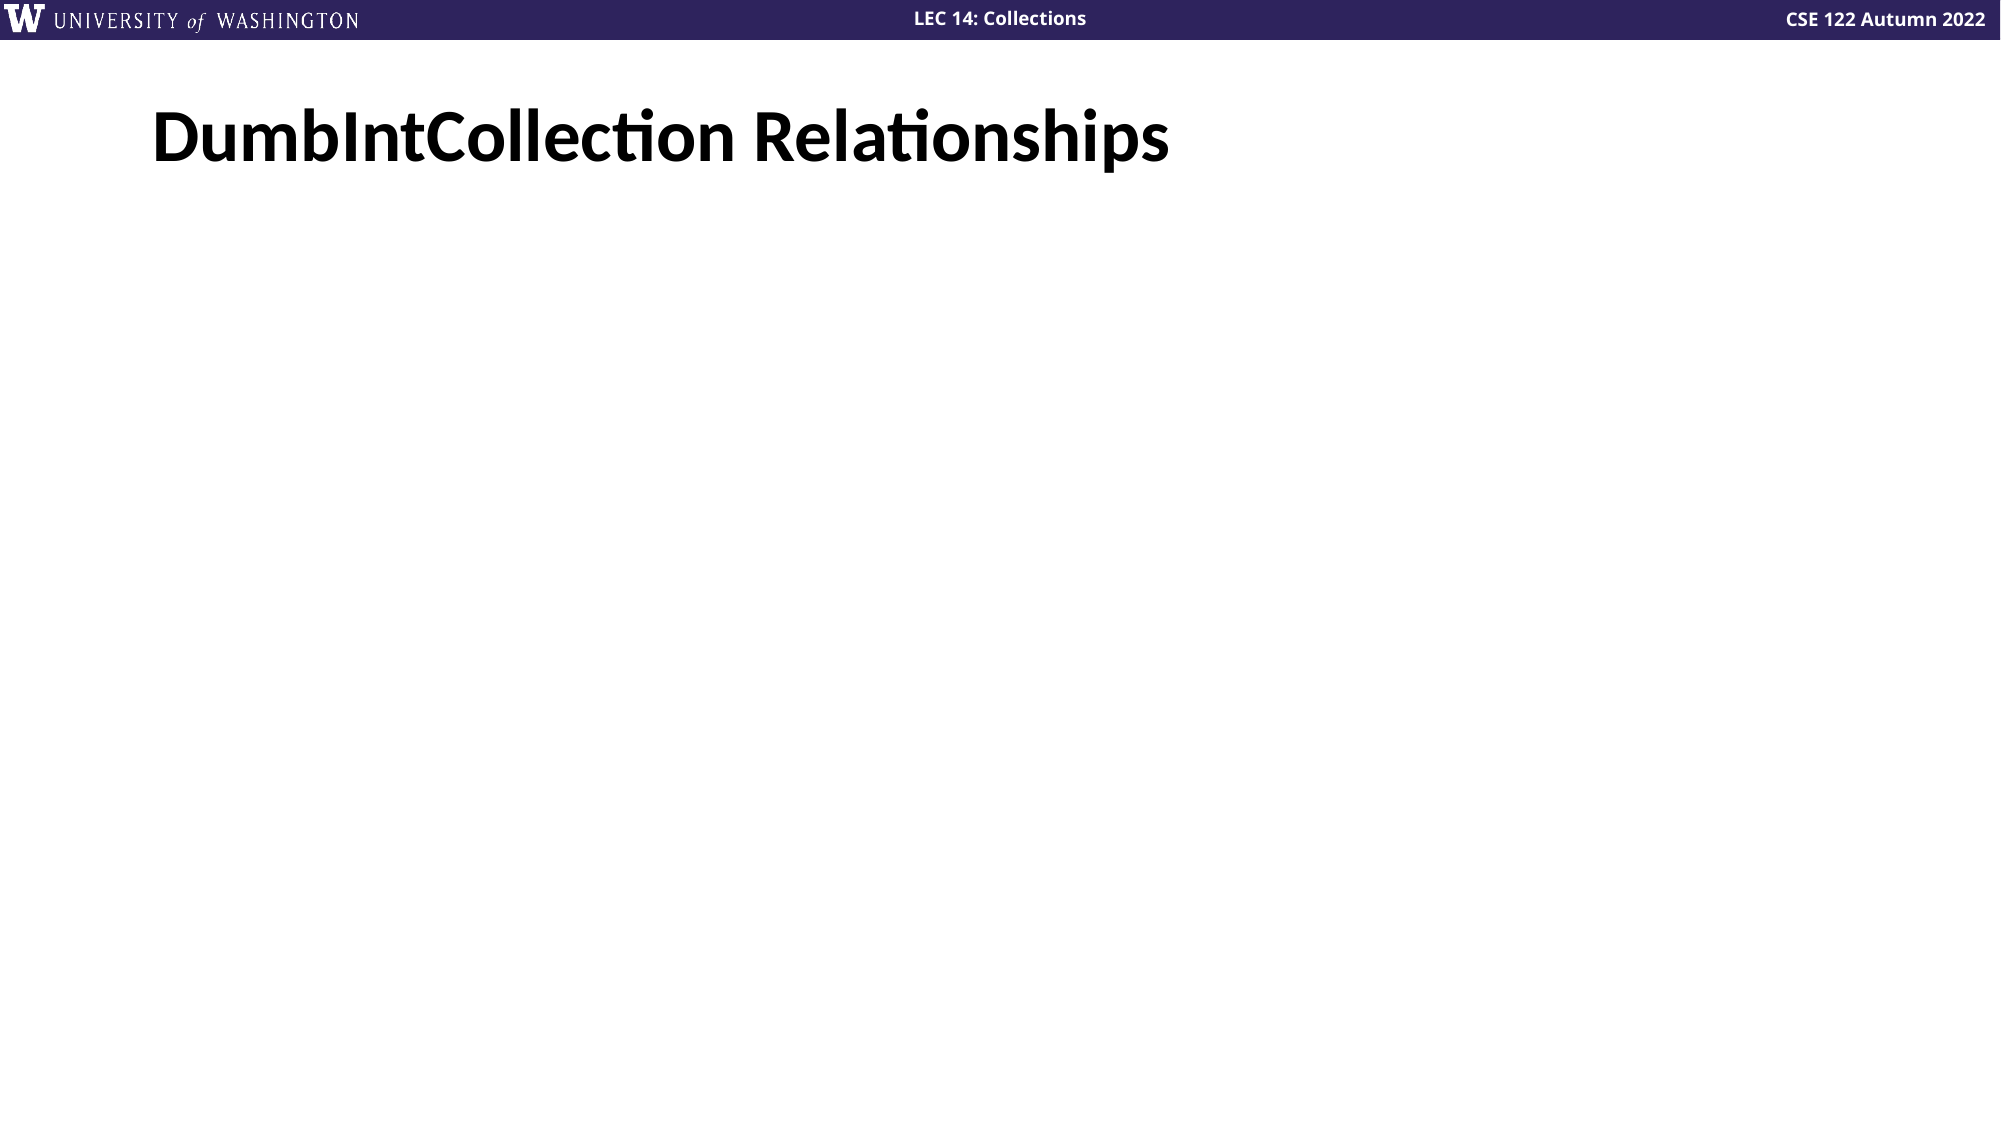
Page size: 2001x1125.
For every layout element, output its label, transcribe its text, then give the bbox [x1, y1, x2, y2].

title DumbIntCollection Relationships [137, 74, 1863, 200]
picture [4, 4, 358, 33]
